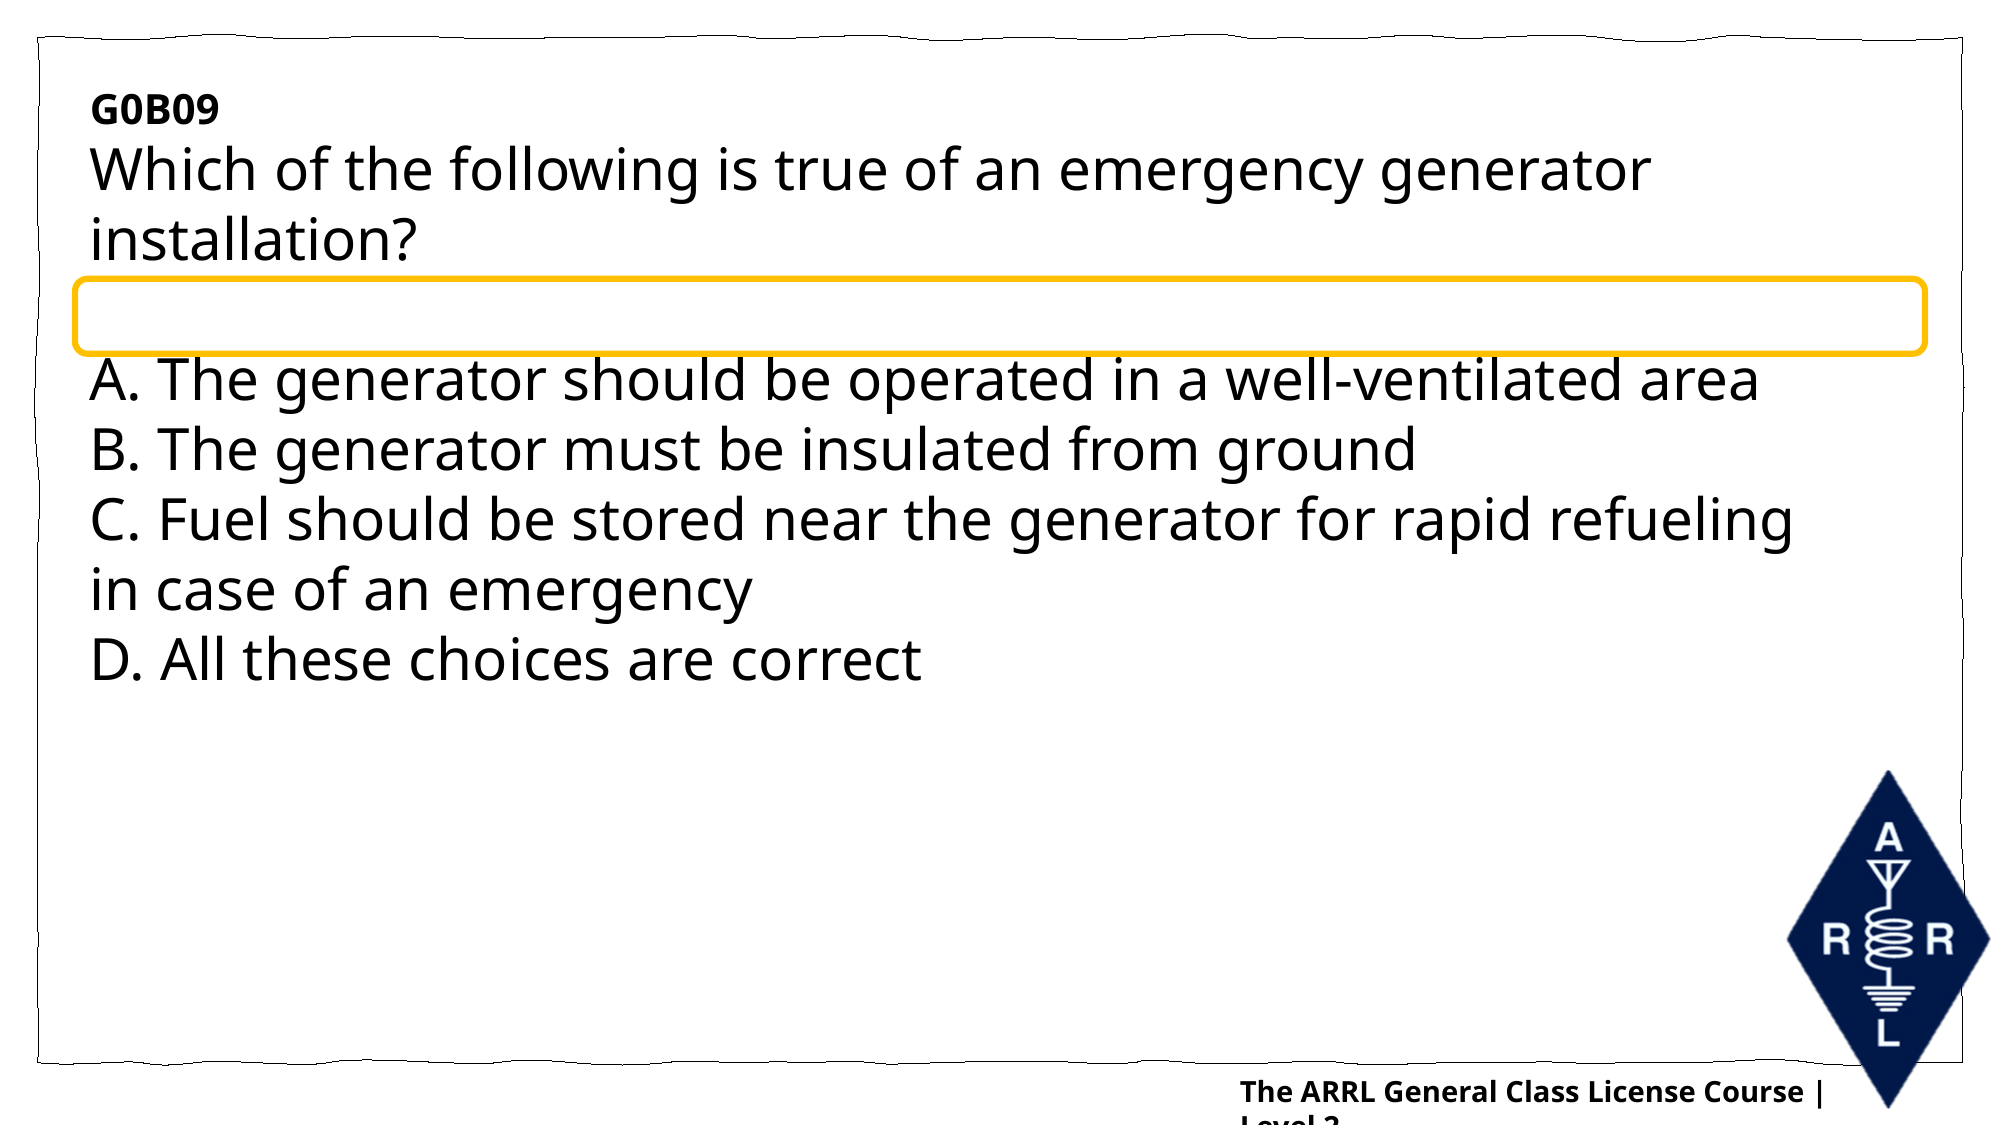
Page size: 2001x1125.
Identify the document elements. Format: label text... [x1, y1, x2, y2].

picture [1773, 752, 1999, 1125]
text_box G0B09 Which of the following is true of an emergency generator installation? A. The generator should be operated in a well-ventilated area B. The generator must be insulated from ground C. Fuel should be stored near the generator for rapid refueling in case of an emergency D. All these choices are correct [75, 349, 1850, 700]
text_box G0B09 Which of the following is true of an emergency generator installation? A. The generator should be operated in a well-ventilated area B. The generator must be insulated from ground C. Fuel should be stored near the generator for rapid refueling in case of an emergency D. All these choices are correct [75, 75, 1850, 284]
text_box [73, 277, 1927, 355]
